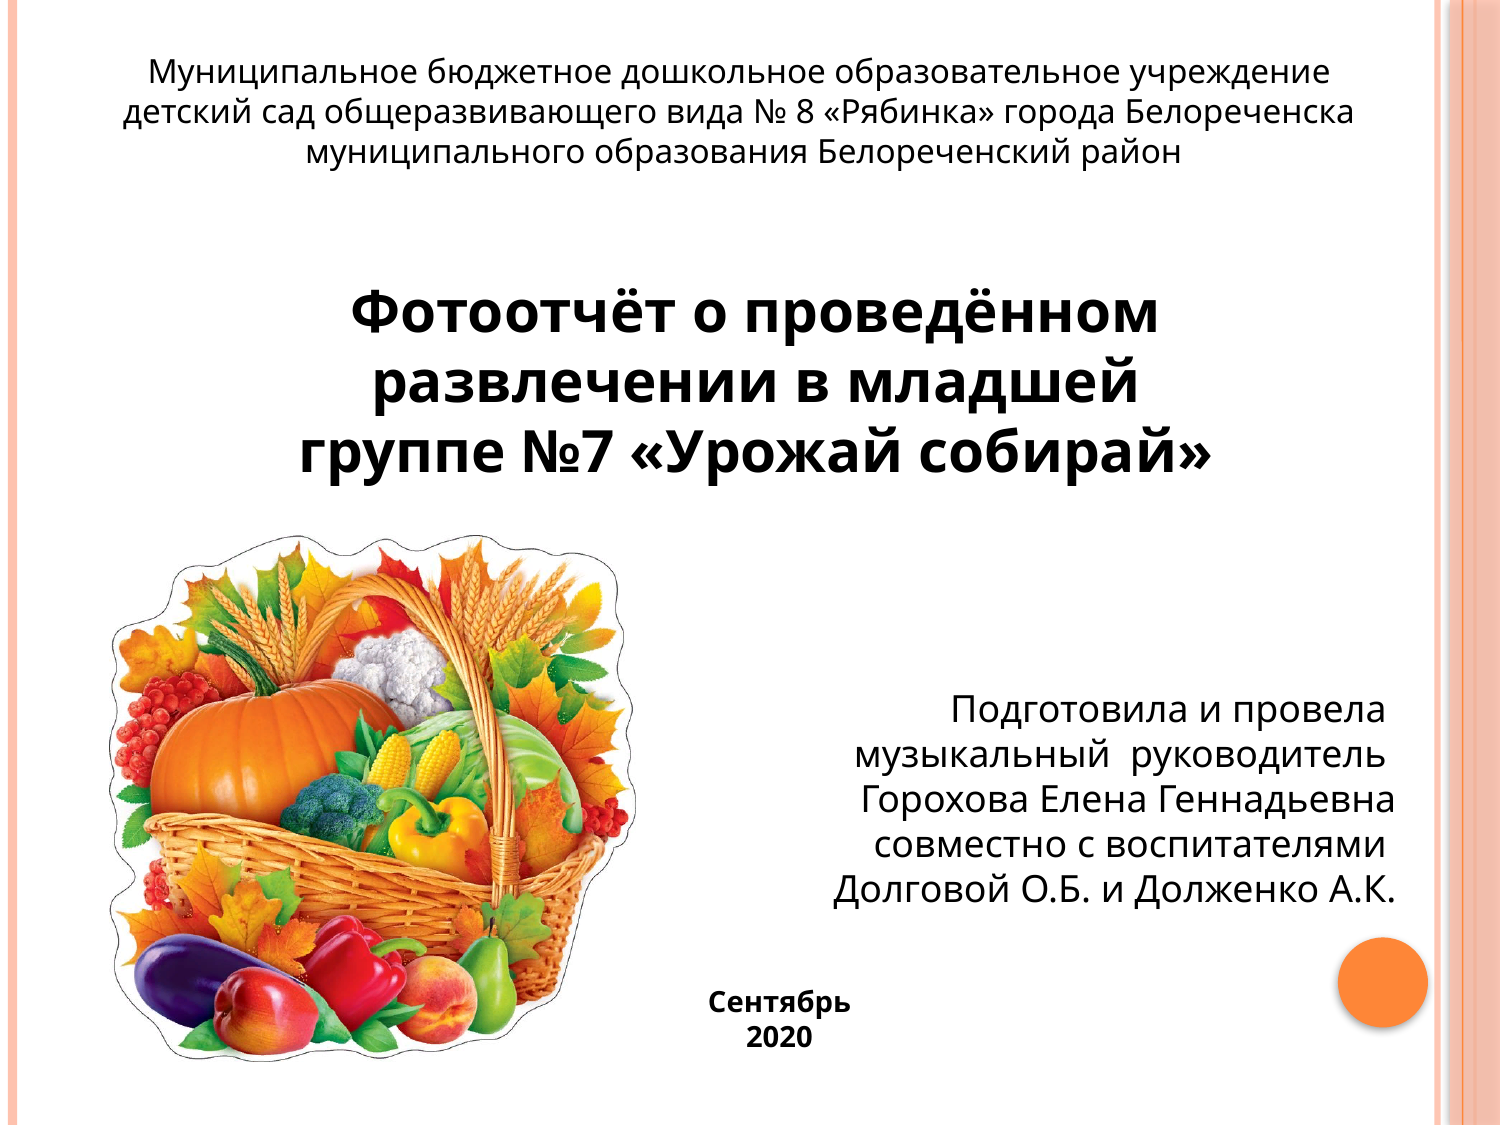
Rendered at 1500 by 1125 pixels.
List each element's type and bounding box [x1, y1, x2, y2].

text_box [76, 42, 1413, 1063]
